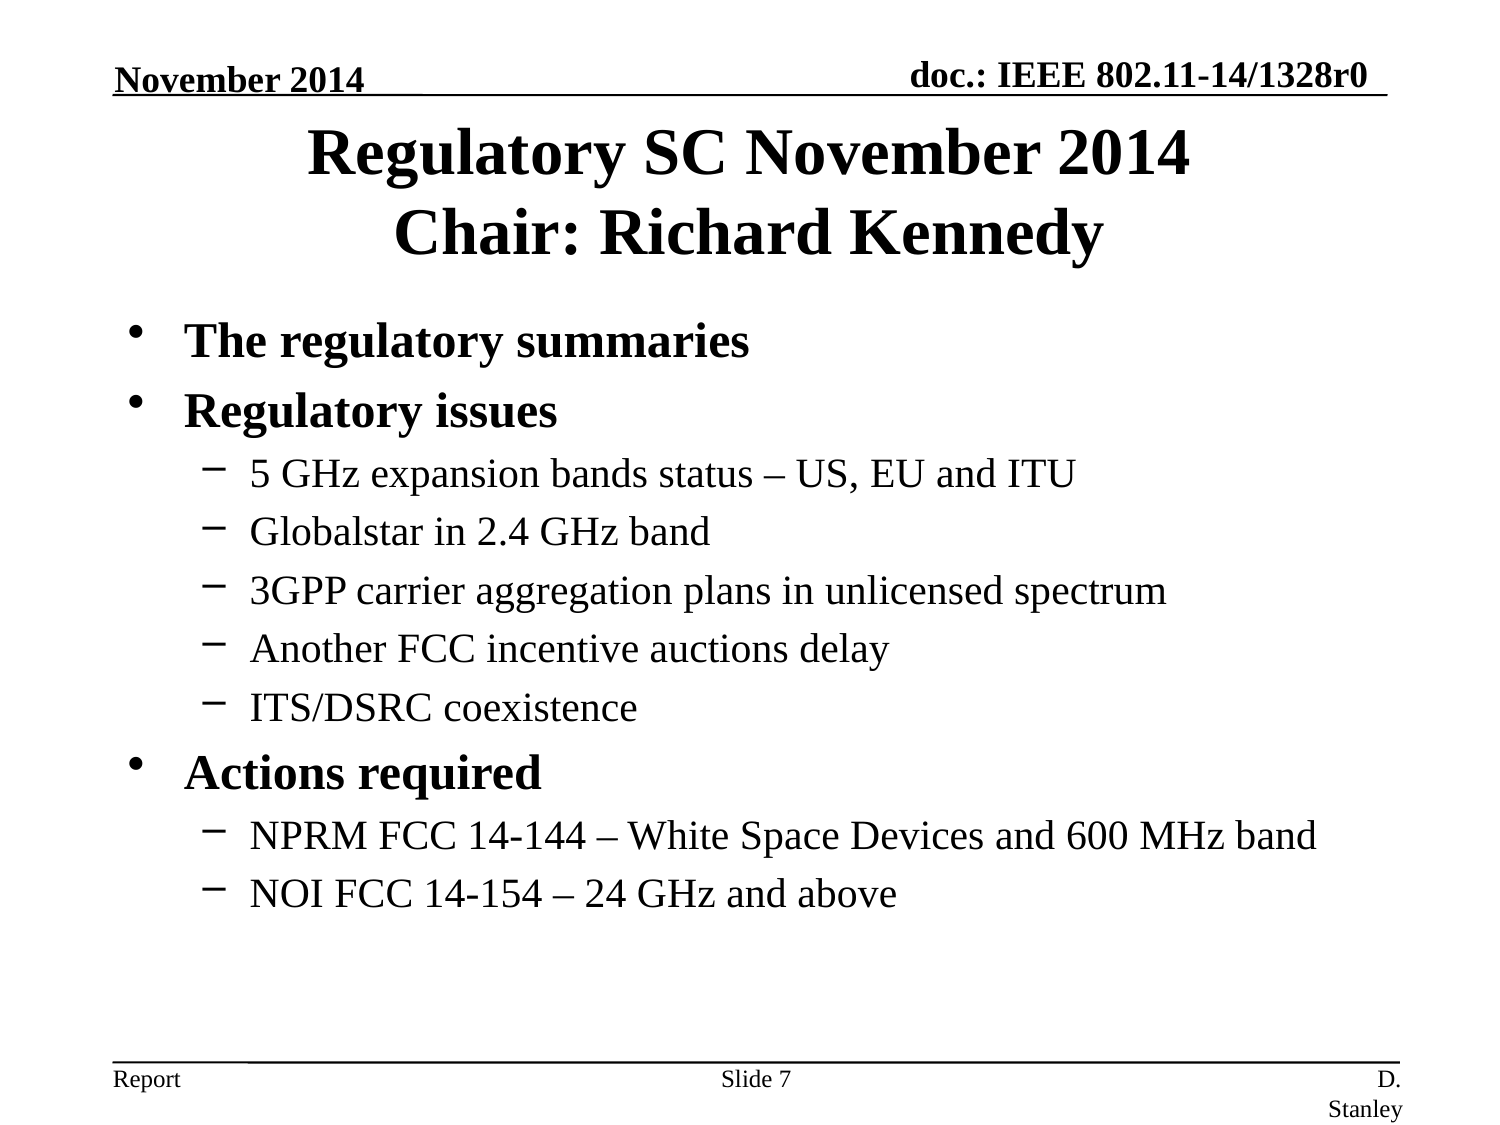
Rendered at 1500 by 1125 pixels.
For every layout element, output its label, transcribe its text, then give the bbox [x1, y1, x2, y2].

footer D. Stanley, Aruba Networks [1325, 1062, 1402, 1093]
slide_number Slide 7 [712, 1062, 800, 1093]
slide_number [114, 54, 370, 100]
title Regulatory SC November 2014 Chair: Richard Kennedy [112, 99, 1388, 275]
list The regulatory summaries Regulatory issues 5 GHz expansion bands status – US, EU and ITU Globalstar in 2.4 GHz band 3GPP carrier aggregation plans in unlicensed spectrum Another FCC incentive auctions delay ITS/DSRC coexistence Actions required NPRM FCC 14-144 – White Space Devices and 600 MHz band NOI FCC 14-154 – 24 GHz and above [112, 299, 1388, 1038]
